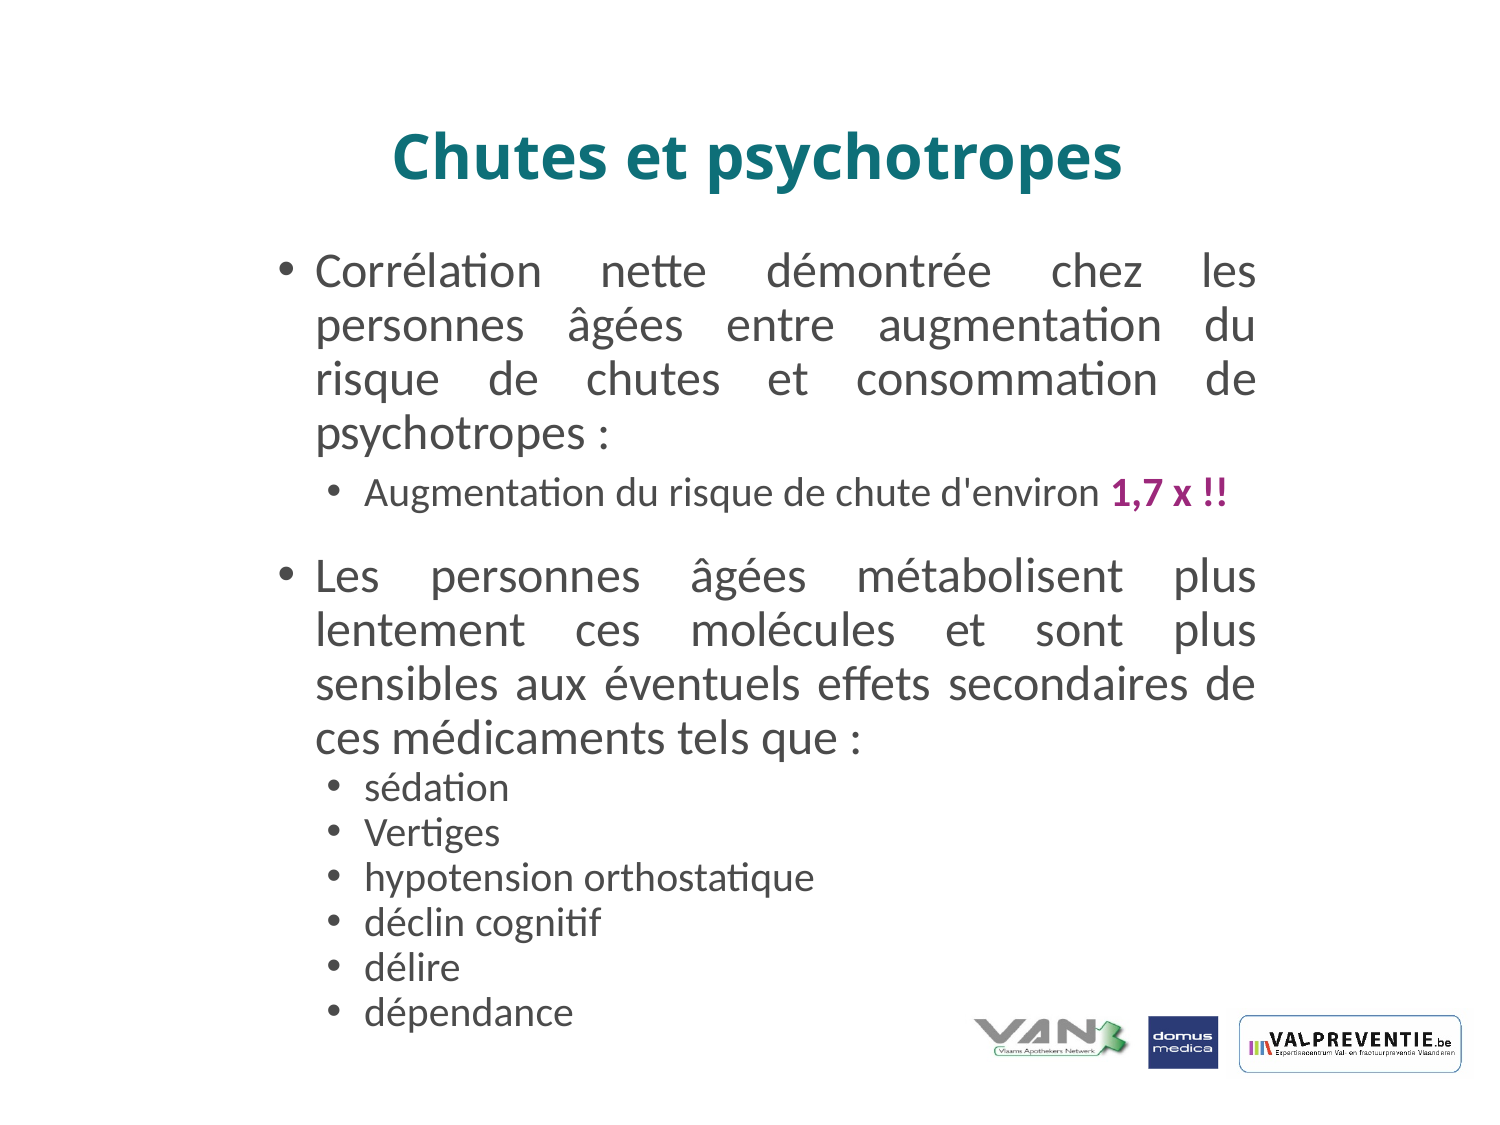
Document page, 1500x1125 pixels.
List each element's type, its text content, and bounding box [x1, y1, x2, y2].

picture [965, 1008, 1474, 1079]
text_box Chutes et psychotropes [222, 107, 1295, 201]
list Corrélation nette démontrée chez les personnes âgées entre augmentation du risque de chutes et consommation de psychotropes : Augmentation du risque de chute d'environ 1,7 x !! Les personnes âgées métabolisent plus lentement ces molécules et sont plus sensibles aux éventuels effets secondaires de ces médicaments tels que : sédation Vertiges hypotension orthostatique déclin cognitif délire dépendance [243, 236, 1273, 893]
